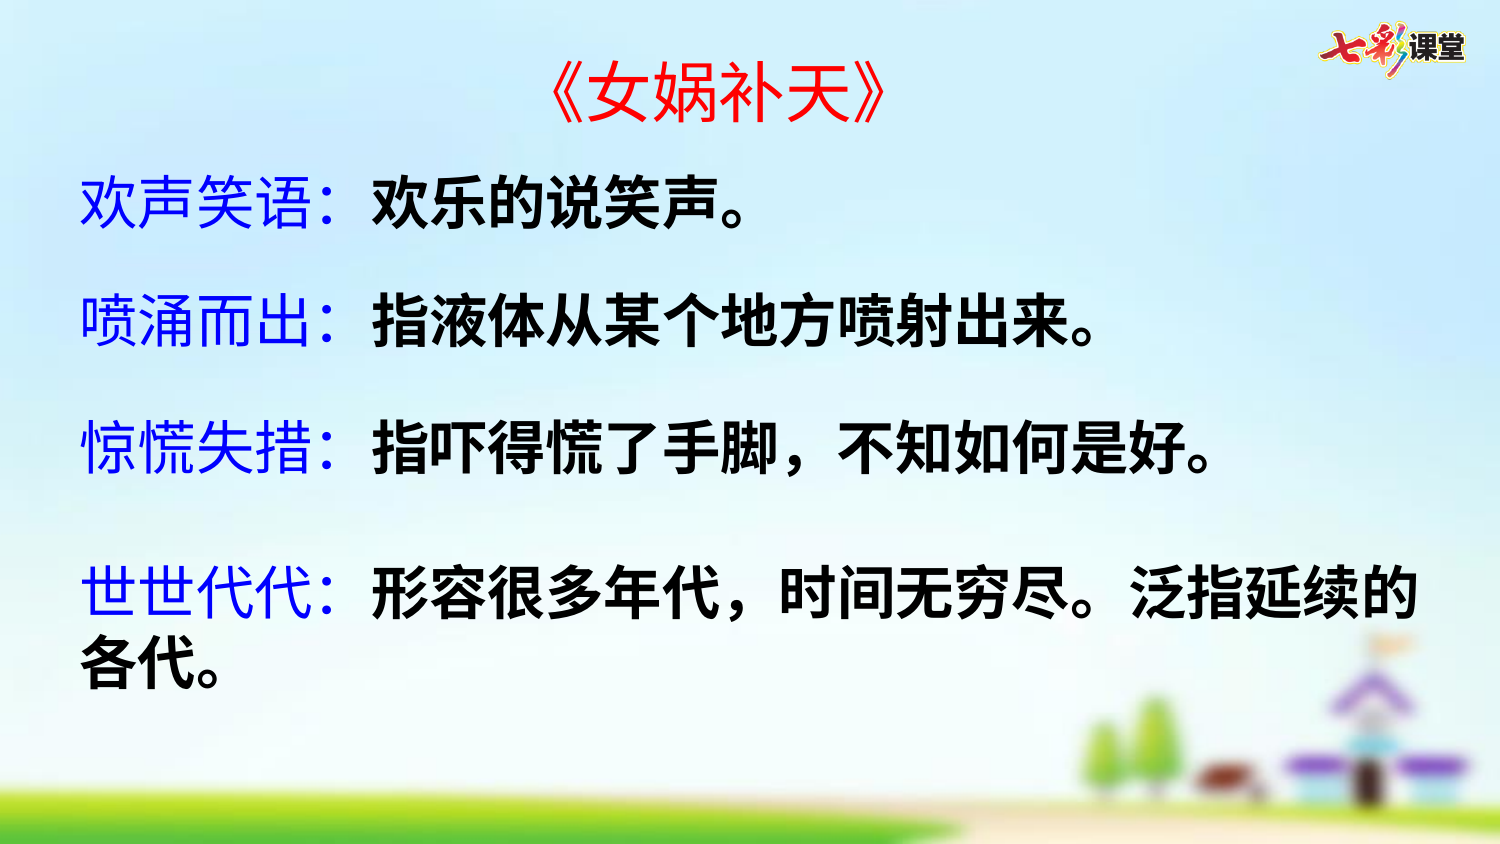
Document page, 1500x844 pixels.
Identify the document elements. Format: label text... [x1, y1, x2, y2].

text_box 惊慌失措：指吓得慌了手脚，不知如何是好。 [65, 403, 1406, 489]
text_box 《女娲补天》 [503, 43, 935, 139]
text_box 喷涌而出：指液体从某个地方喷射出来。 [65, 277, 1500, 362]
text_box 欢声笑语：欢乐的说笑声。 [65, 159, 1500, 244]
picture [0, 0, 1500, 844]
text_box 世世代代：形容很多年代，时间无穷尽。泛指延续的各代。 [65, 548, 1459, 704]
